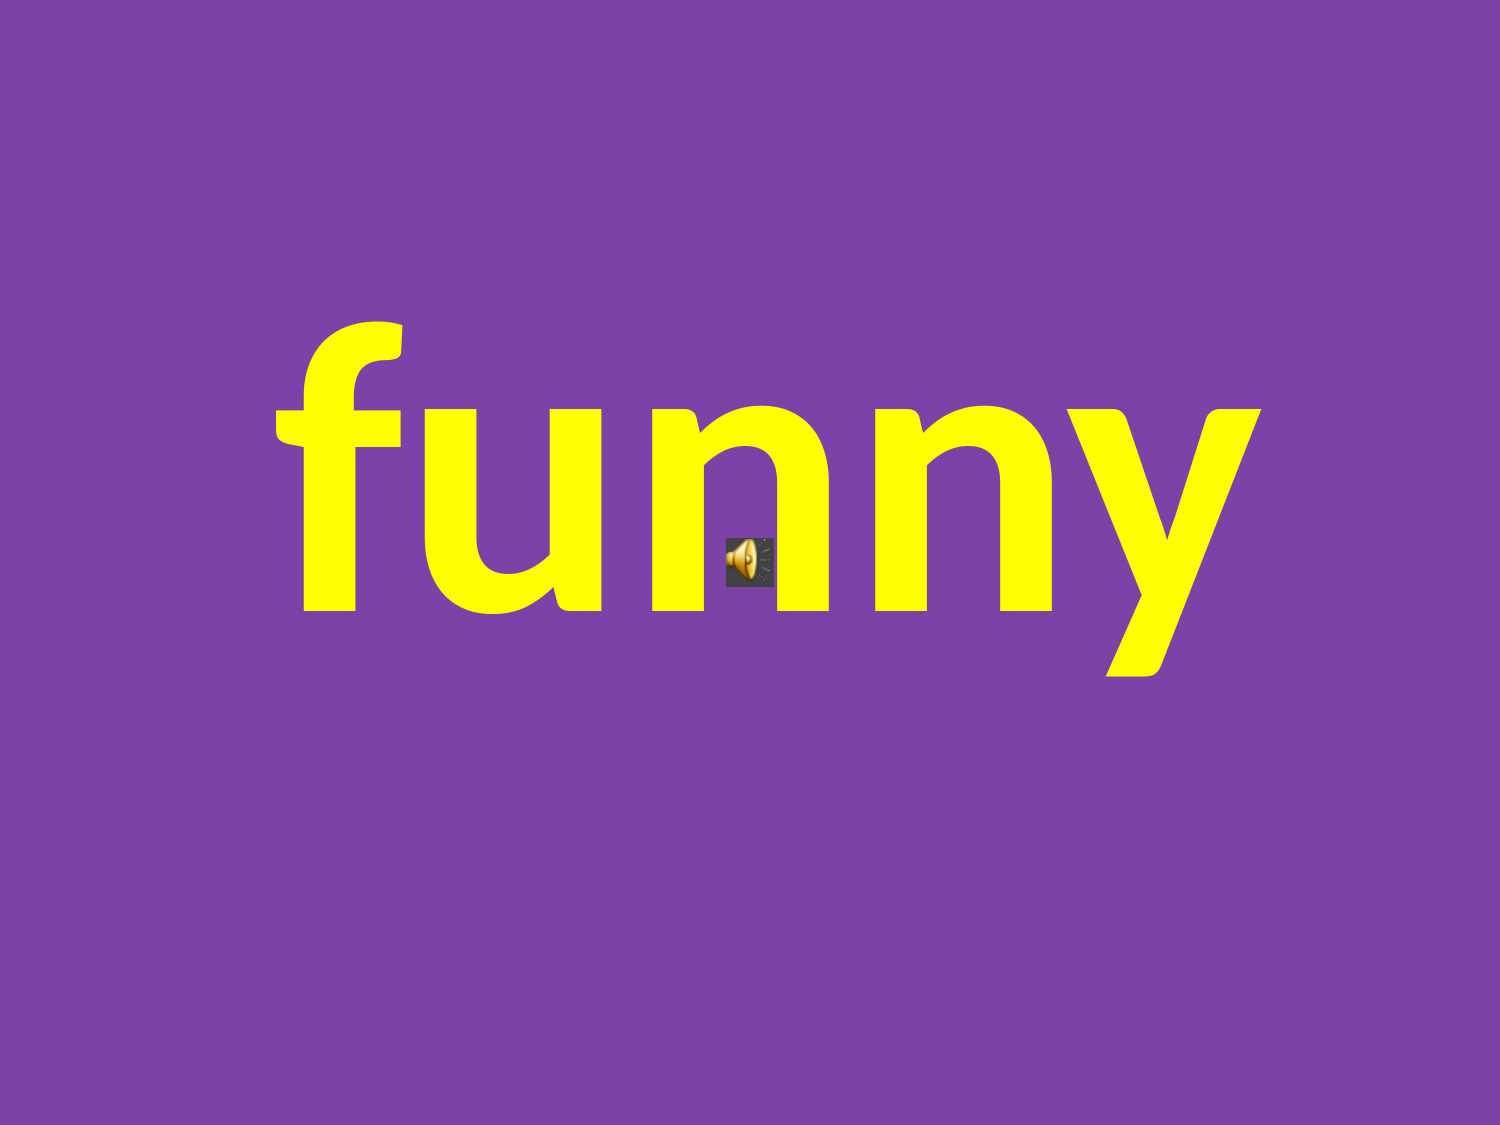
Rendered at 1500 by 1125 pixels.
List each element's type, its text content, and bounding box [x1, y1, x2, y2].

picture [724, 537, 776, 588]
text_box funny [112, 187, 1425, 703]
